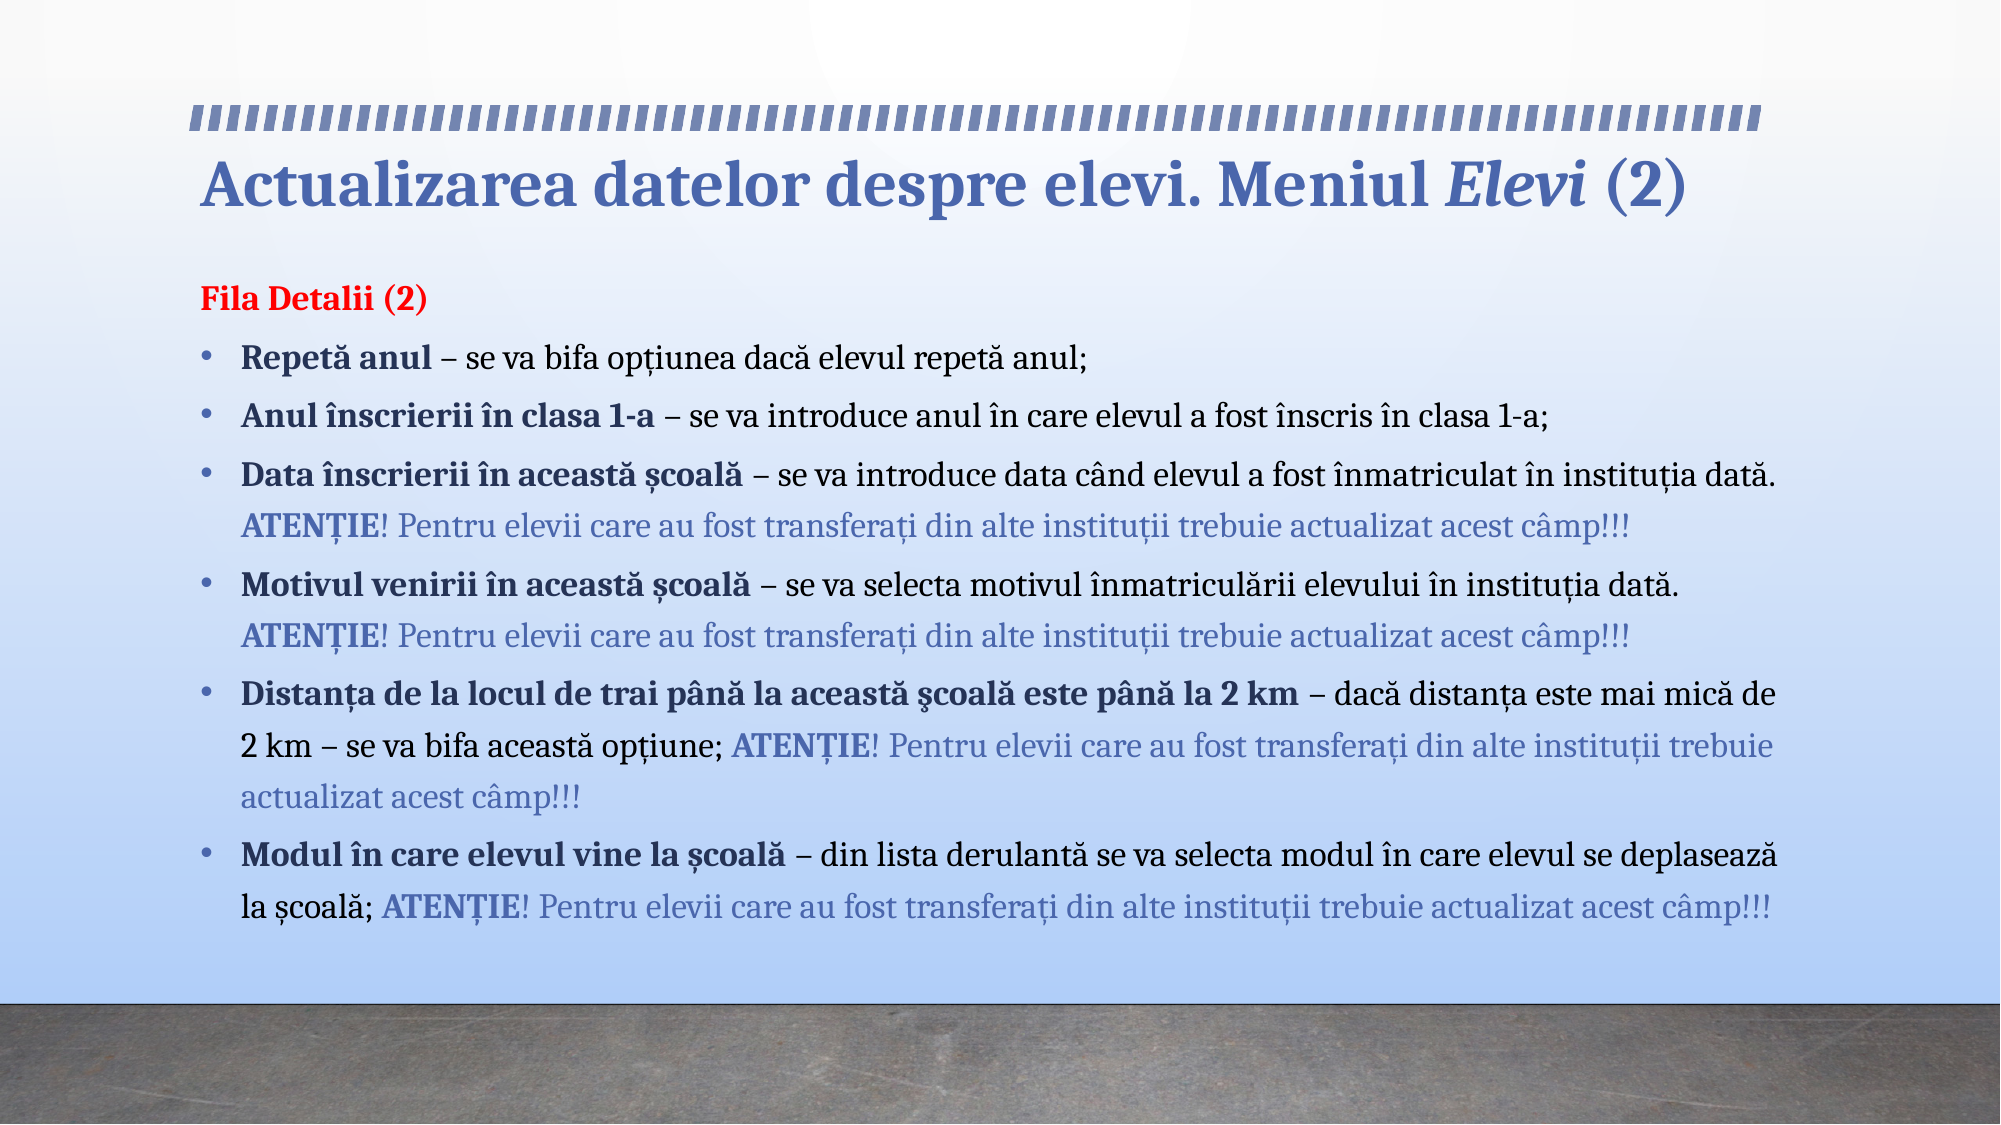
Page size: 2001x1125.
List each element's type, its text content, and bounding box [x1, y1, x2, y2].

list Fila Detalii (2) Repetă anul – se va bifa opțiunea dacă elevul repetă anul; Anul înscrierii în clasa 1-a – se va introduce anul în care elevul a fost înscris în clasa 1-a; Data înscrierii în această școală – se va introduce data când elevul a fost înmatriculat în instituția dată. ATENȚIE! Pentru elevii care au fost transferați din alte instituții trebuie actualizat acest câmp!!! Motivul venirii în această școală – se va selecta motivul înmatriculării elevului în instituția dată. ATENȚIE! Pentru elevii care au fost transferați din alte instituții trebuie actualizat acest câmp!!! Distanța de la locul de trai până la această şcoală este până la 2 km – dacă distanța este mai mică de 2 km – se va bifa această opțiune; ATENȚIE! Pentru elevii care au fost transferați din alte instituții trebuie actualizat acest câmp!!! Modul în care elevul vine la școală – din lista derulantă se va selecta modul în care elevul se deplasează la școală; ATENȚIE! Pentru elevii care au fost transferați din alte instituții trebuie actualizat acest câmp!!! [185, 259, 1811, 1031]
title Actualizarea datelor despre elevi. Meniul Elevi (2) [185, 141, 1761, 259]
picture [0, 1004, 2000, 1124]
